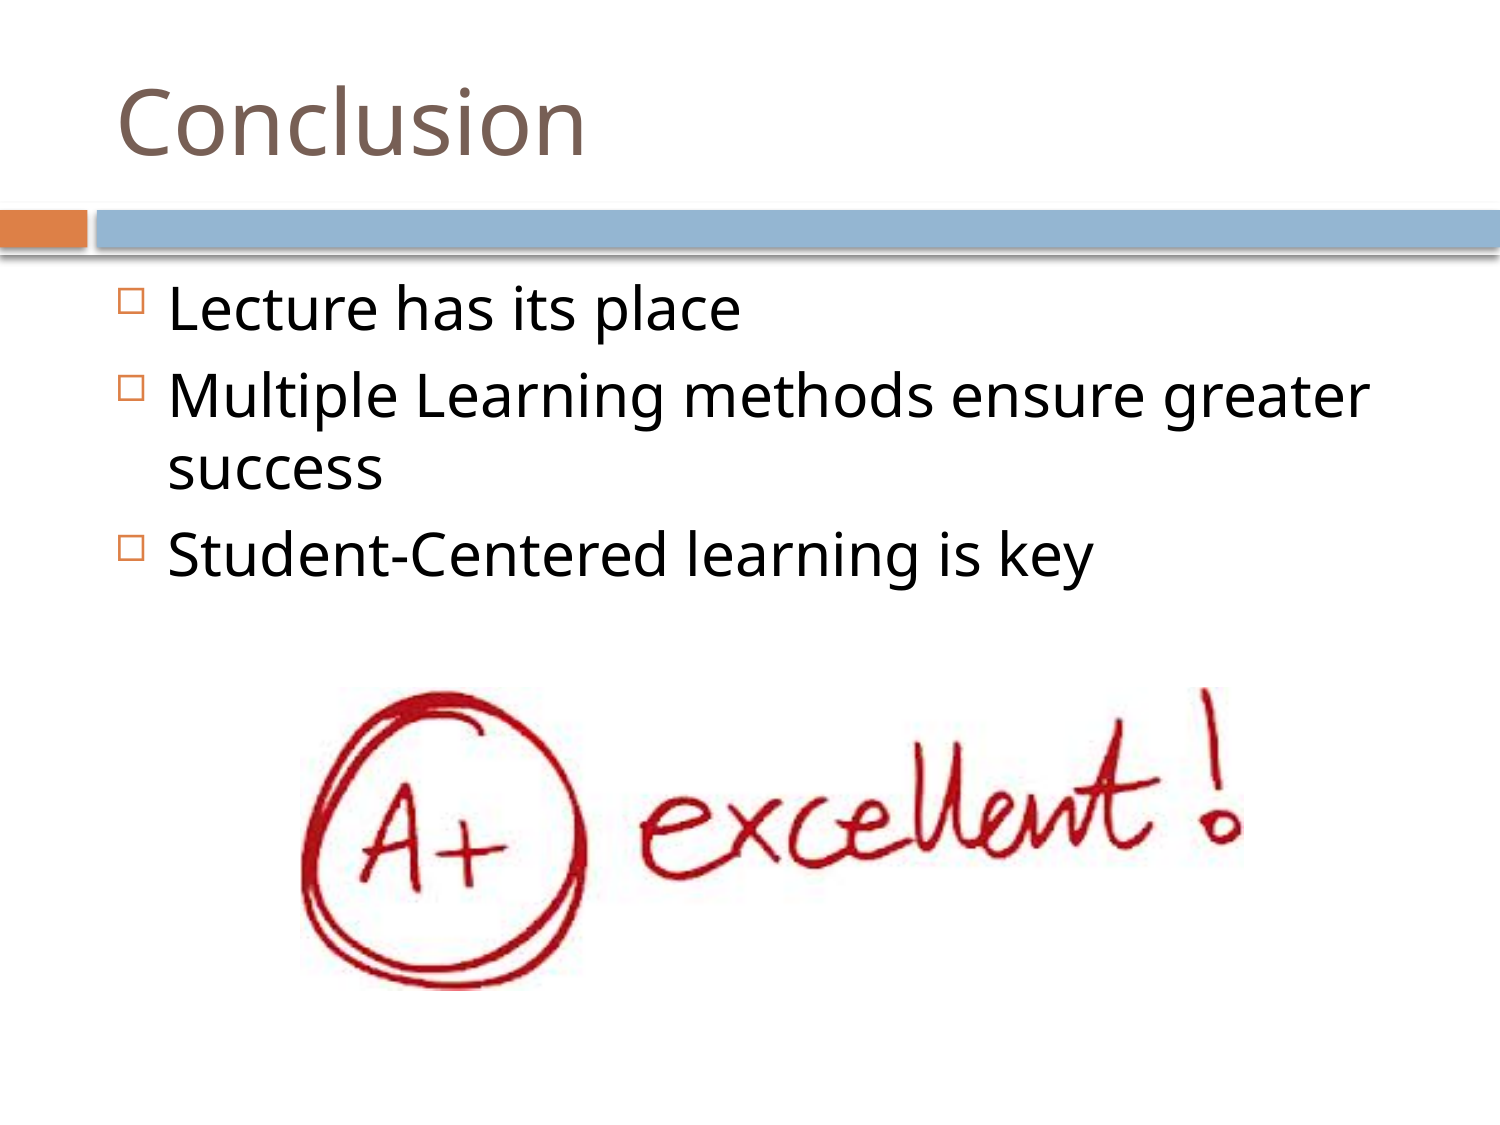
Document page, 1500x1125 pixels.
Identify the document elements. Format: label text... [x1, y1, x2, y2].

title Conclusion [100, 37, 1438, 200]
picture [299, 687, 1244, 991]
list Lecture has its place Multiple Learning methods ensure greater success Student-Centered learning is key [100, 262, 1438, 1000]
